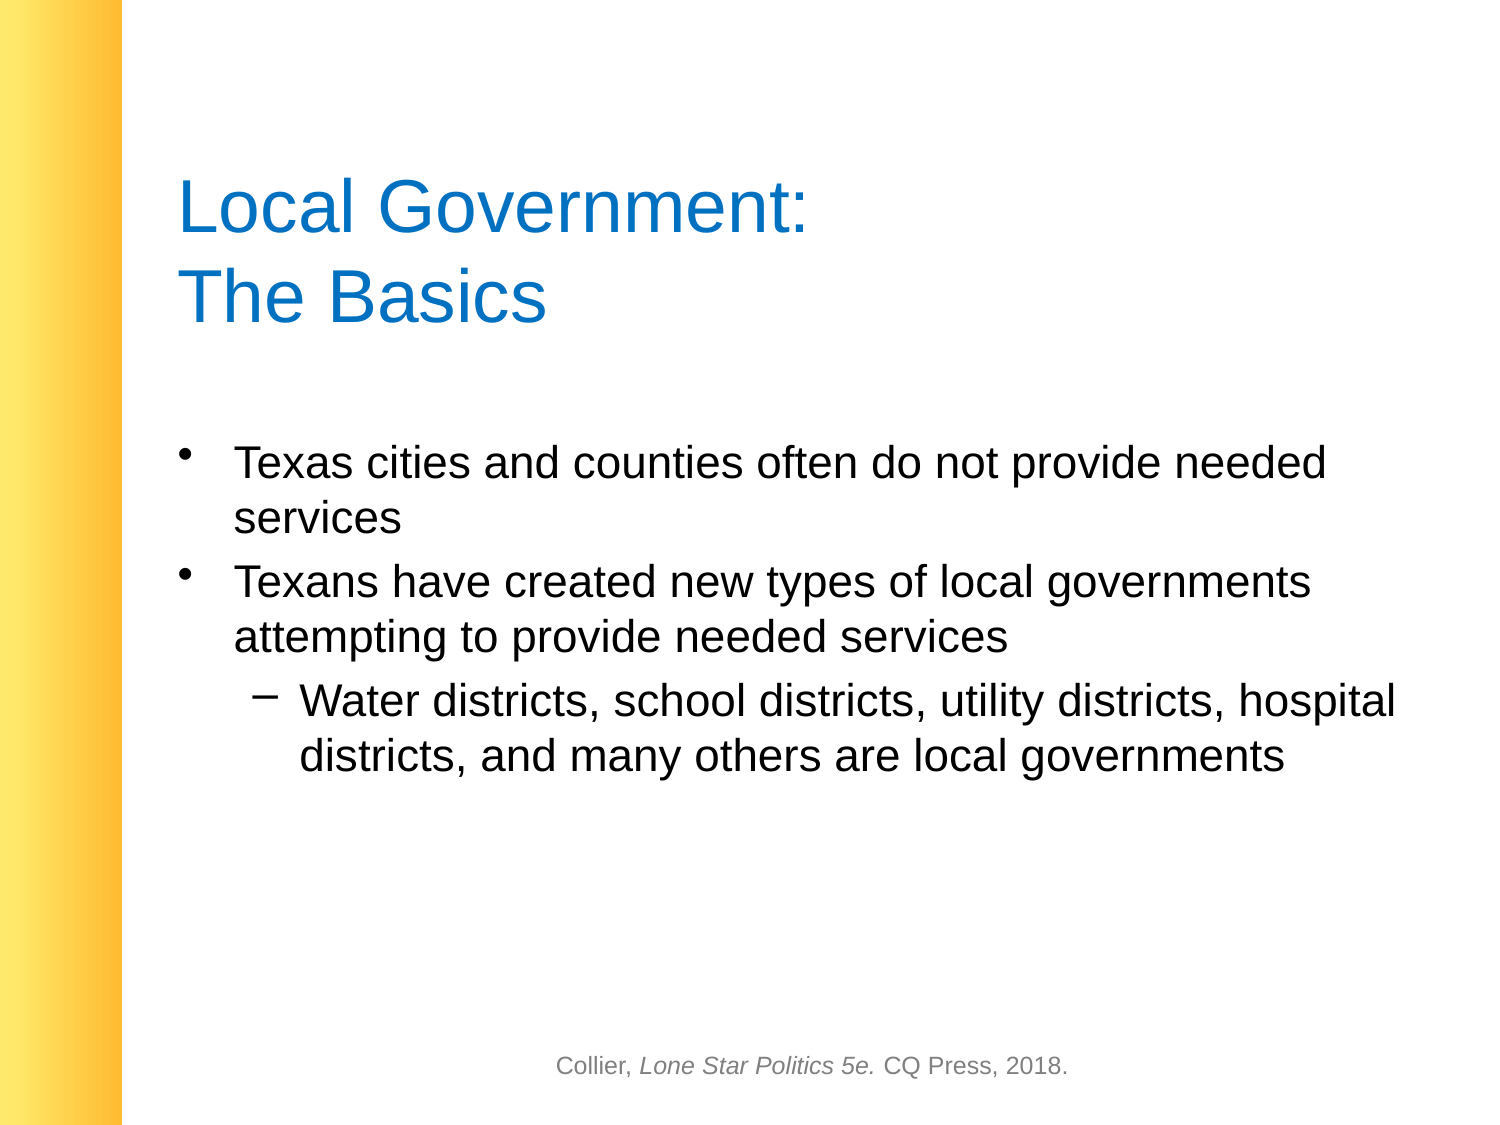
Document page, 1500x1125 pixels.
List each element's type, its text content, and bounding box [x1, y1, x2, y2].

text_box Collier, Lone Star Politics 5e. CQ Press, 2018. [525, 1042, 1100, 1087]
picture [0, 0, 1500, 1125]
title Local Government: The Basics [162, 149, 1475, 338]
list Texas cities and counties often do not provide needed services Texans have created new types of local governments attempting to provide needed services Water districts, school districts, utility districts, hospital districts, and many others are local governments [162, 425, 1438, 950]
